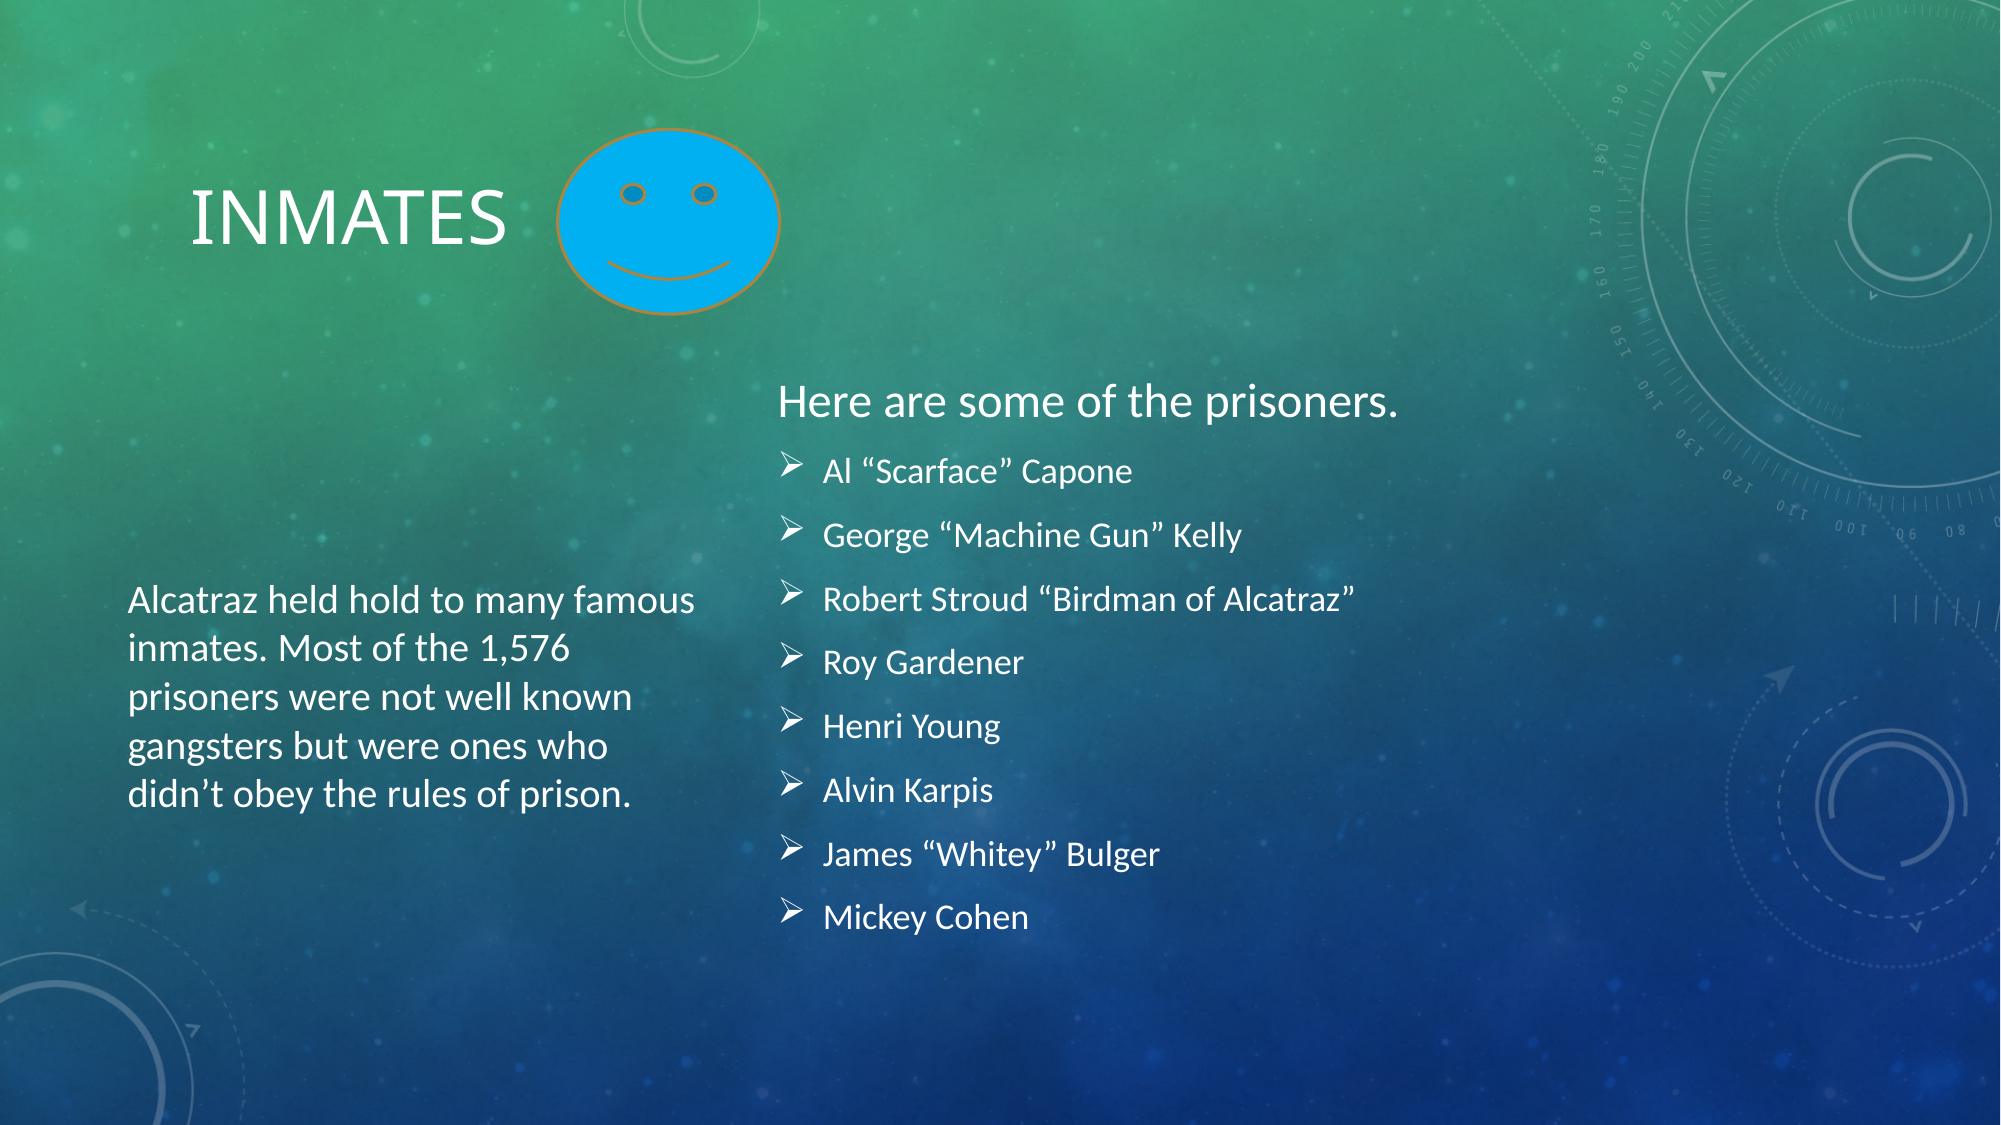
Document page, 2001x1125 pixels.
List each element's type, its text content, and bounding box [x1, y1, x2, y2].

text_box [556, 127, 782, 316]
picture [0, 0, 2001, 1125]
list Here are some of the prisoners. Al “Scarface” Capone George “Machine Gun” Kelly Robert Stroud “Birdman of Alcatraz” Roy Gardener Henri Young Alvin Karpis James “Whitey” Bulger Mickey Cohen [762, 361, 1517, 950]
list Alcatraz held hold to many famous inmates. Most of the 1,576 prisoners were not well known gangsters but were ones who didn’t obey the rules of prison. [112, 565, 717, 866]
title INMATES [175, 42, 780, 268]
